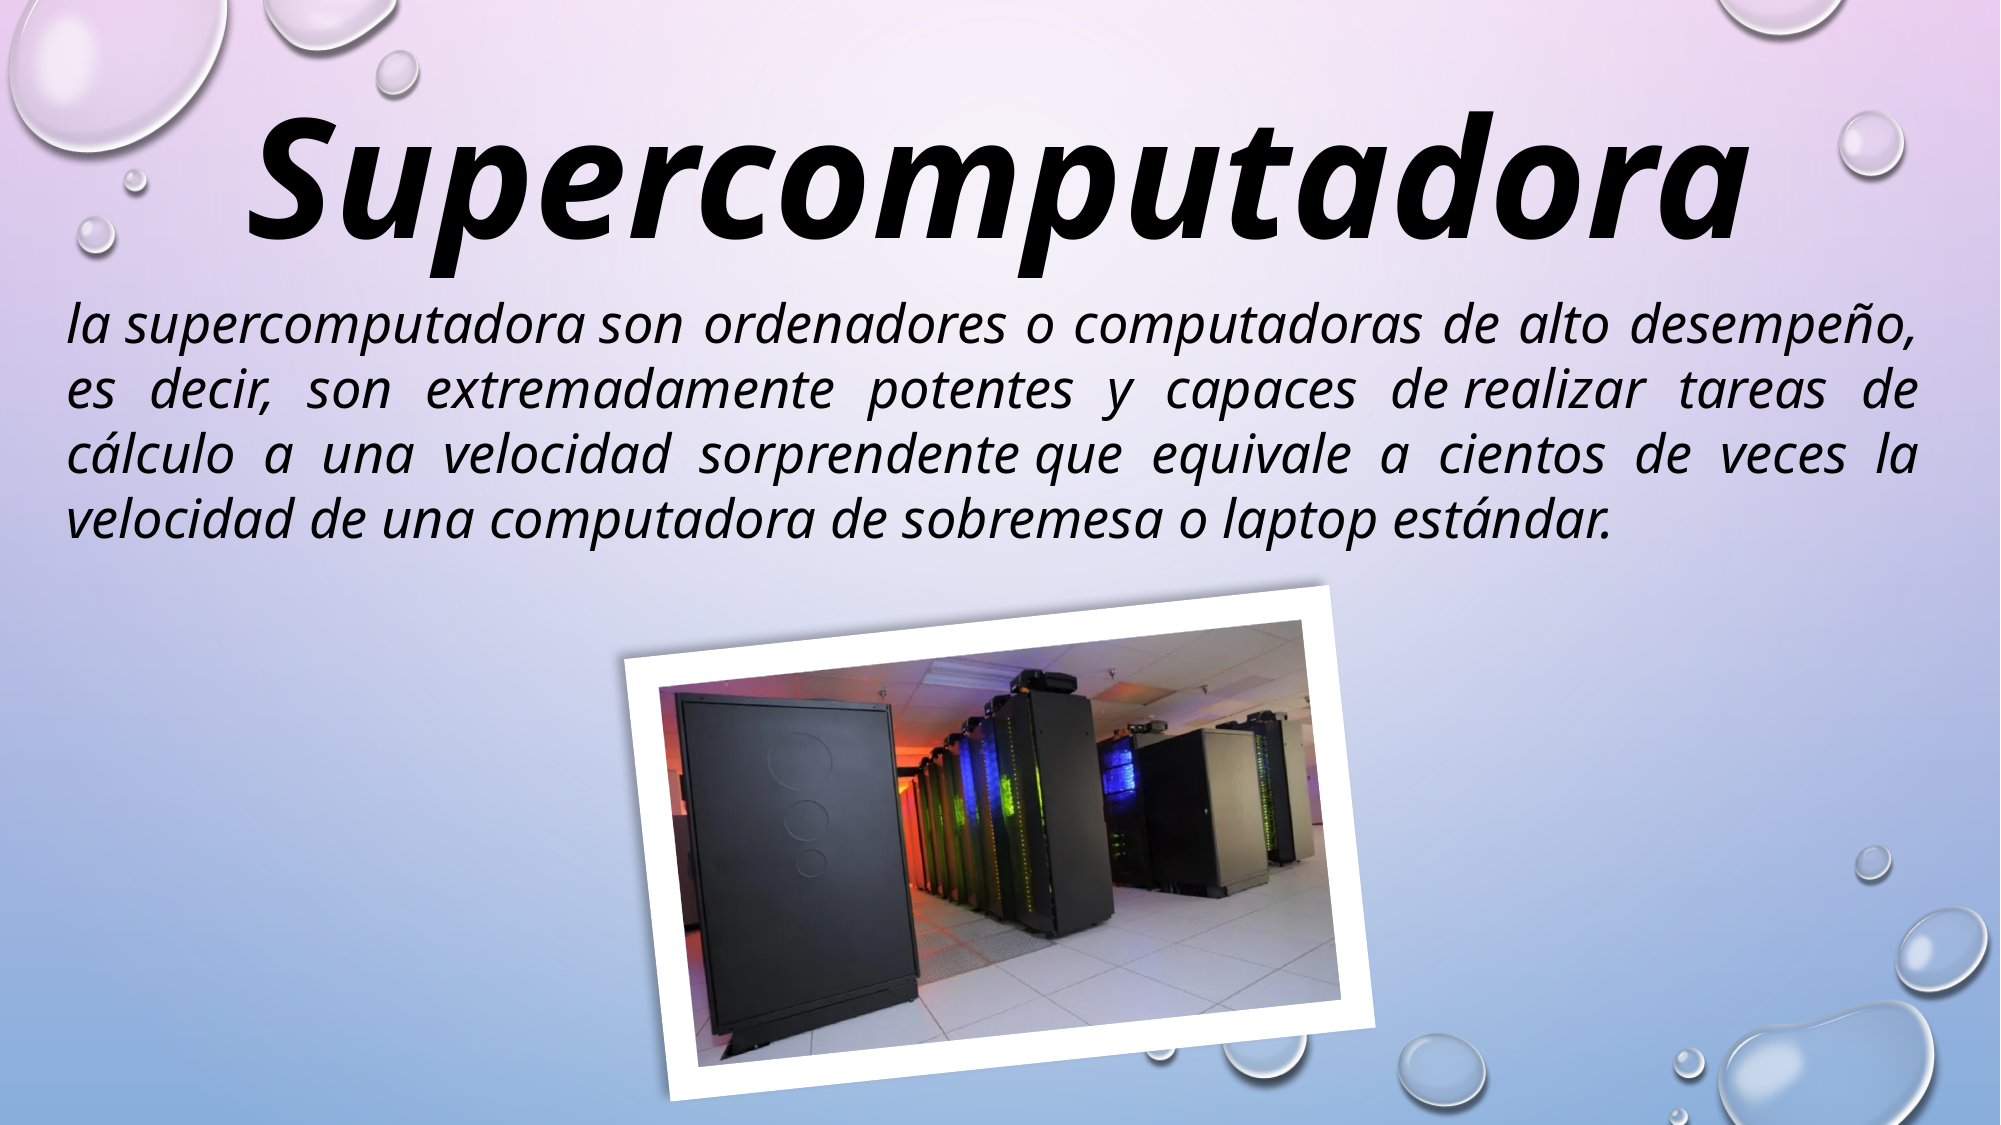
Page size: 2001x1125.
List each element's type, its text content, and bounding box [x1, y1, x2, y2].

title Supercomputadora [149, 75, 1850, 281]
list la supercomputadora son ordenadores o computadoras de alto desempeño, es decir, son extremadamente potentes y capaces de realizar tareas de cálculo a una velocidad sorprendente que equivale a cientos de veces la velocidad de una computadora de sobremesa o laptop estándar. [51, 281, 1938, 844]
picture [0, 0, 2000, 1125]
